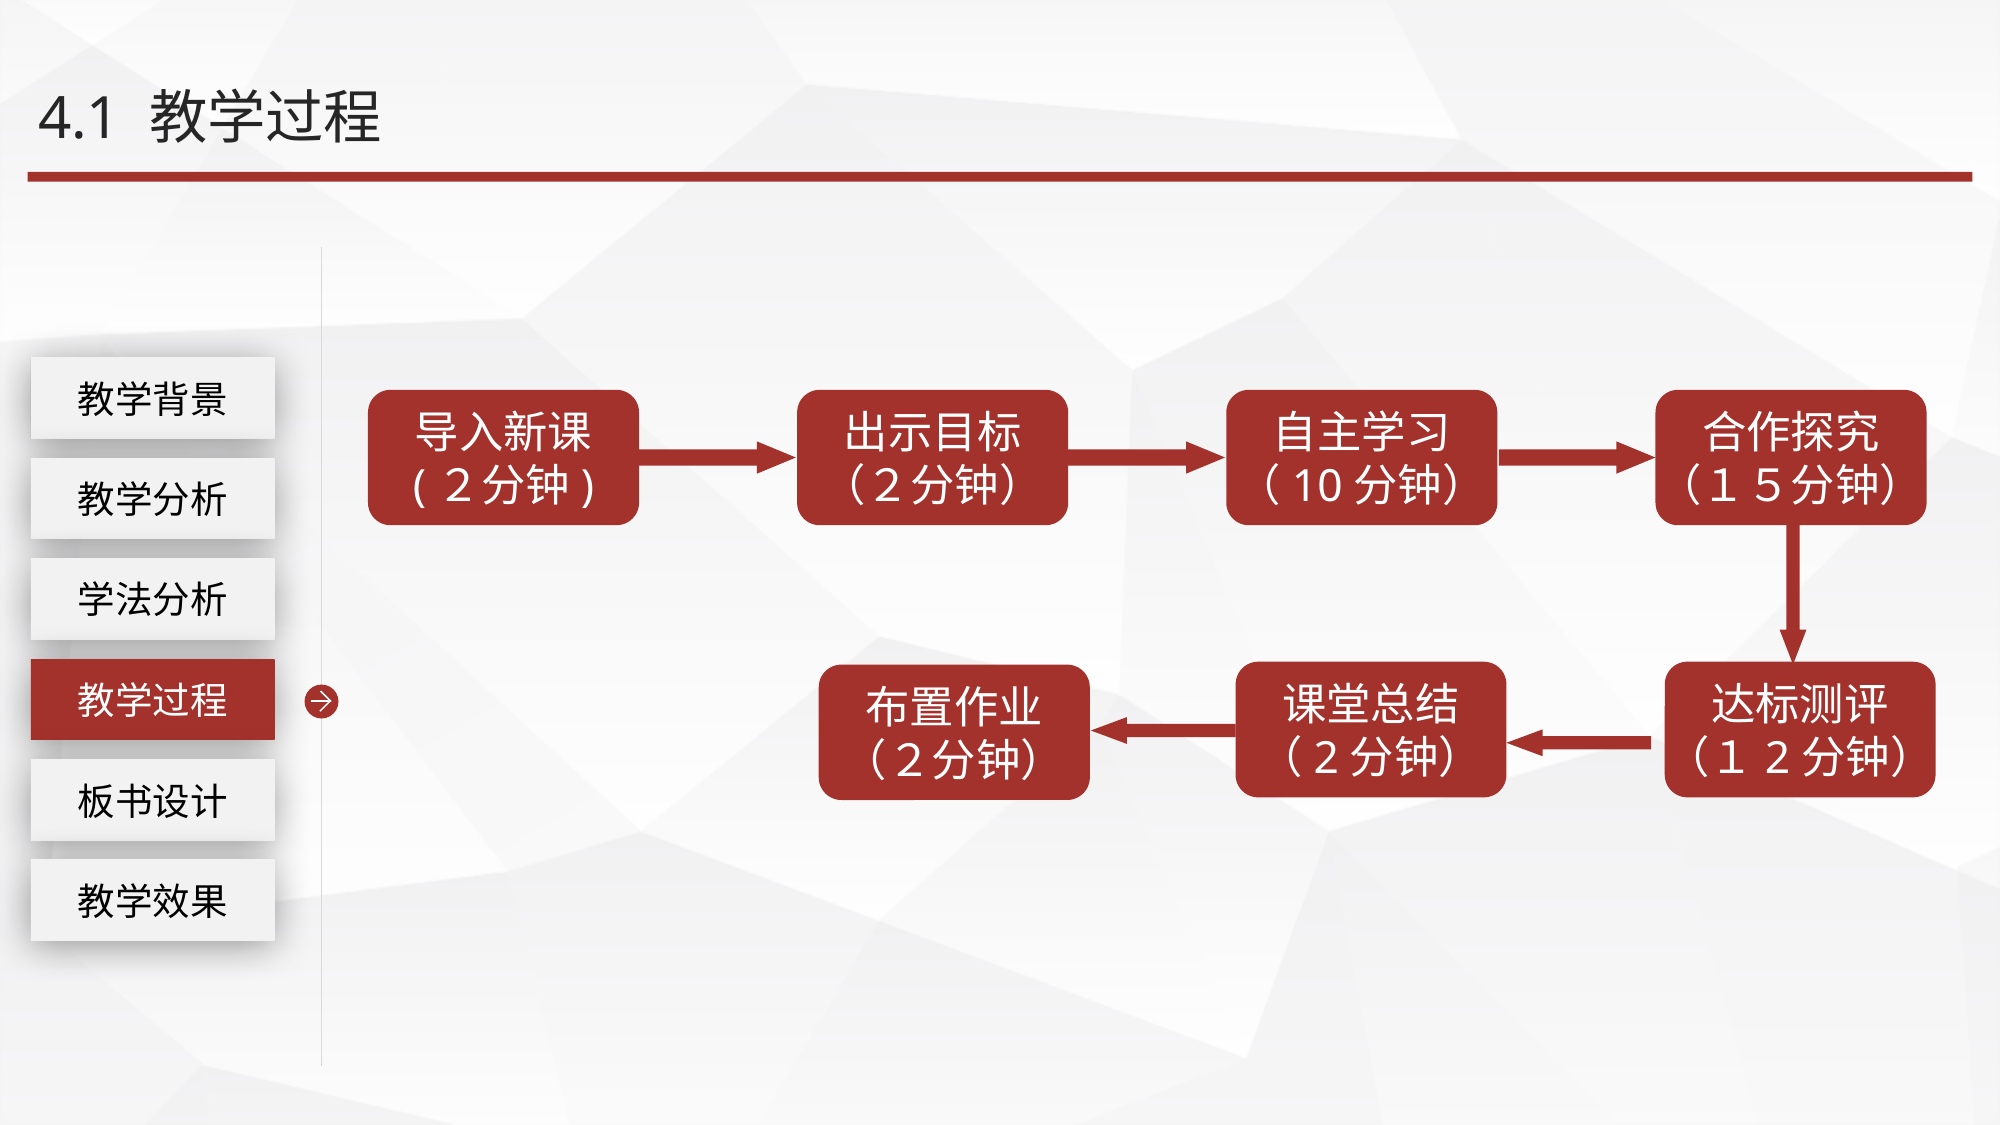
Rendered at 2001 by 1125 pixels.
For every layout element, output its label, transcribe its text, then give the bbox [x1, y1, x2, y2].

text_box 导入新课 (２分钟) [367, 389, 640, 526]
text_box 课堂总结 （2分钟） [1235, 661, 1507, 798]
text_box 自主学习 （10分钟） [1226, 389, 1498, 526]
text_box [1090, 717, 1236, 744]
text_box 教学背景 [30, 357, 275, 439]
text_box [304, 684, 339, 719]
text_box 板书设计 [30, 759, 275, 841]
text_box [26, 171, 1973, 183]
text_box 达标测评 （１2分钟） [1664, 661, 1936, 798]
text_box 布置作业 （２分钟） [818, 664, 1090, 801]
text_box 教学效果 [30, 859, 275, 941]
text_box [1779, 525, 1807, 665]
text_box [1498, 441, 1656, 474]
text_box [1068, 441, 1226, 474]
text_box 学法分析 [30, 558, 275, 640]
text_box 合作探究 （１５分钟） [1655, 389, 1927, 526]
text_box 出示目标 （２分钟） [797, 389, 1069, 526]
text_box 4.1 教学过程 [23, 73, 794, 158]
text_box [639, 441, 796, 474]
text_box [1506, 729, 1652, 757]
text_box 教学分析 [30, 458, 275, 539]
picture [0, 0, 2000, 1125]
text_box 教学过程 [30, 659, 275, 740]
